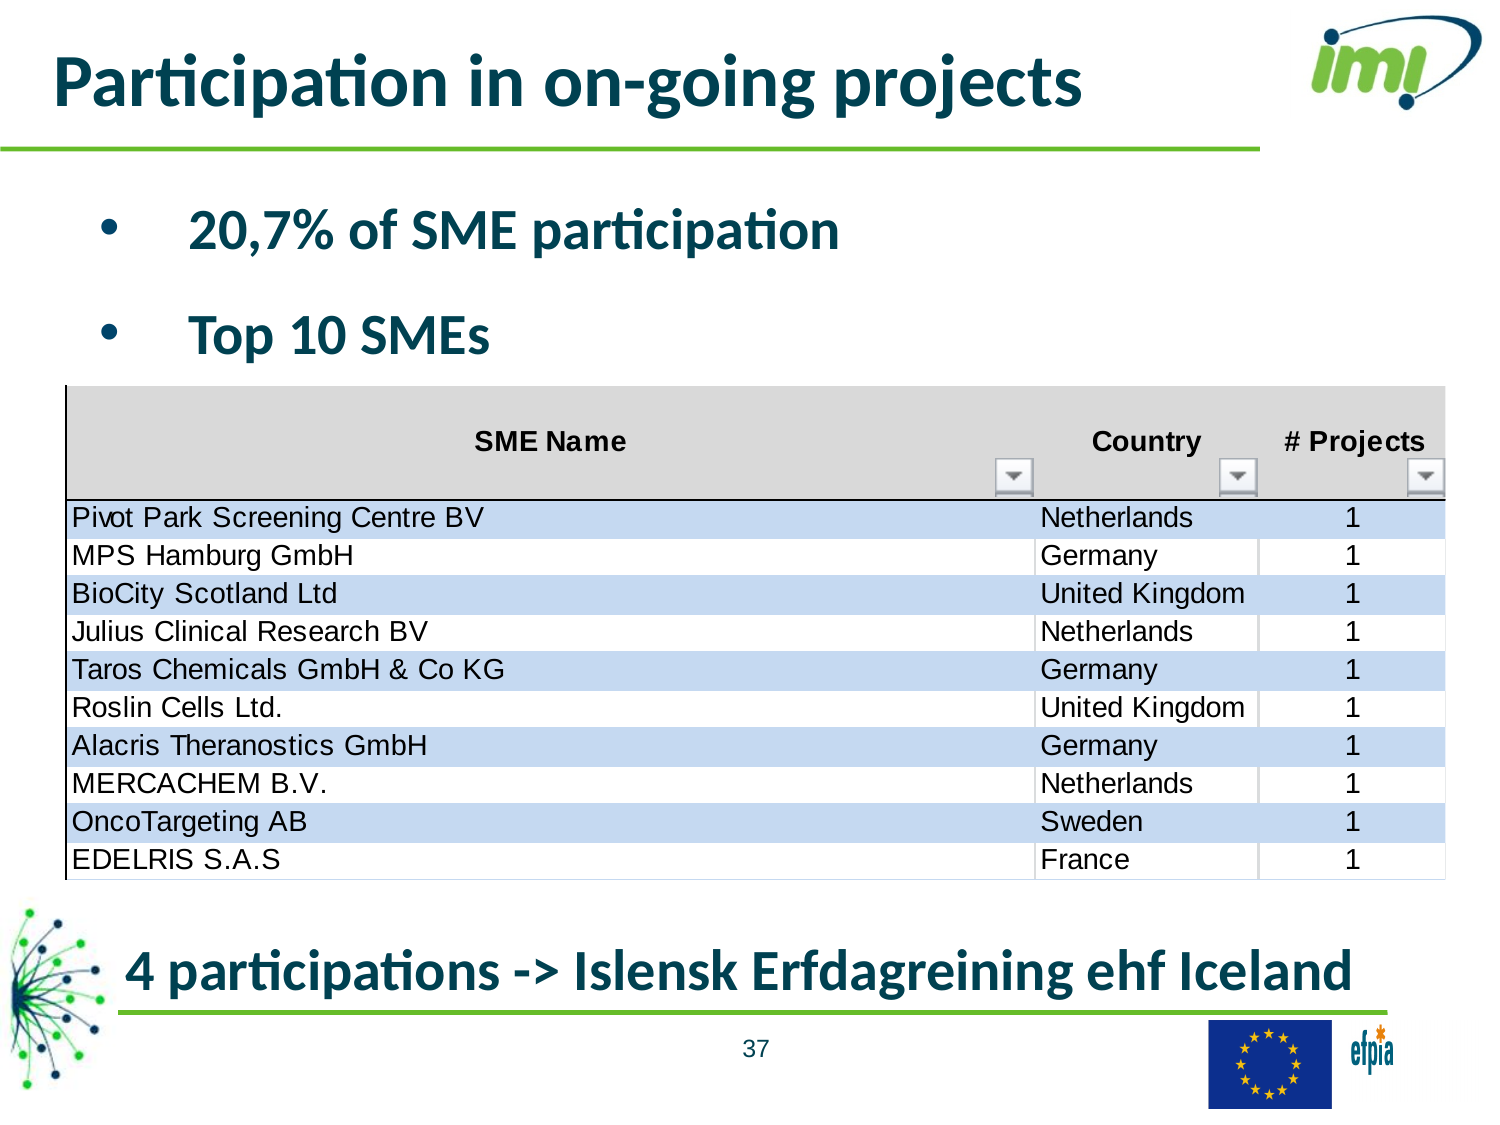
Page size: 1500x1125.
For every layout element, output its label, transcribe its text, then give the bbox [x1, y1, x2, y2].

picture [1290, 9, 1486, 118]
picture [0, 384, 1448, 1099]
text_box 4 participations -> Islensk Erfdagreining ehf Iceland [110, 889, 1458, 1010]
text_box Participation in on-going projects [0, 4, 1263, 148]
picture [1348, 1020, 1479, 1102]
text_box 20,7% of SME participation Top 10 SMEs [85, 148, 1433, 374]
footer 37 [362, 1025, 1150, 1100]
